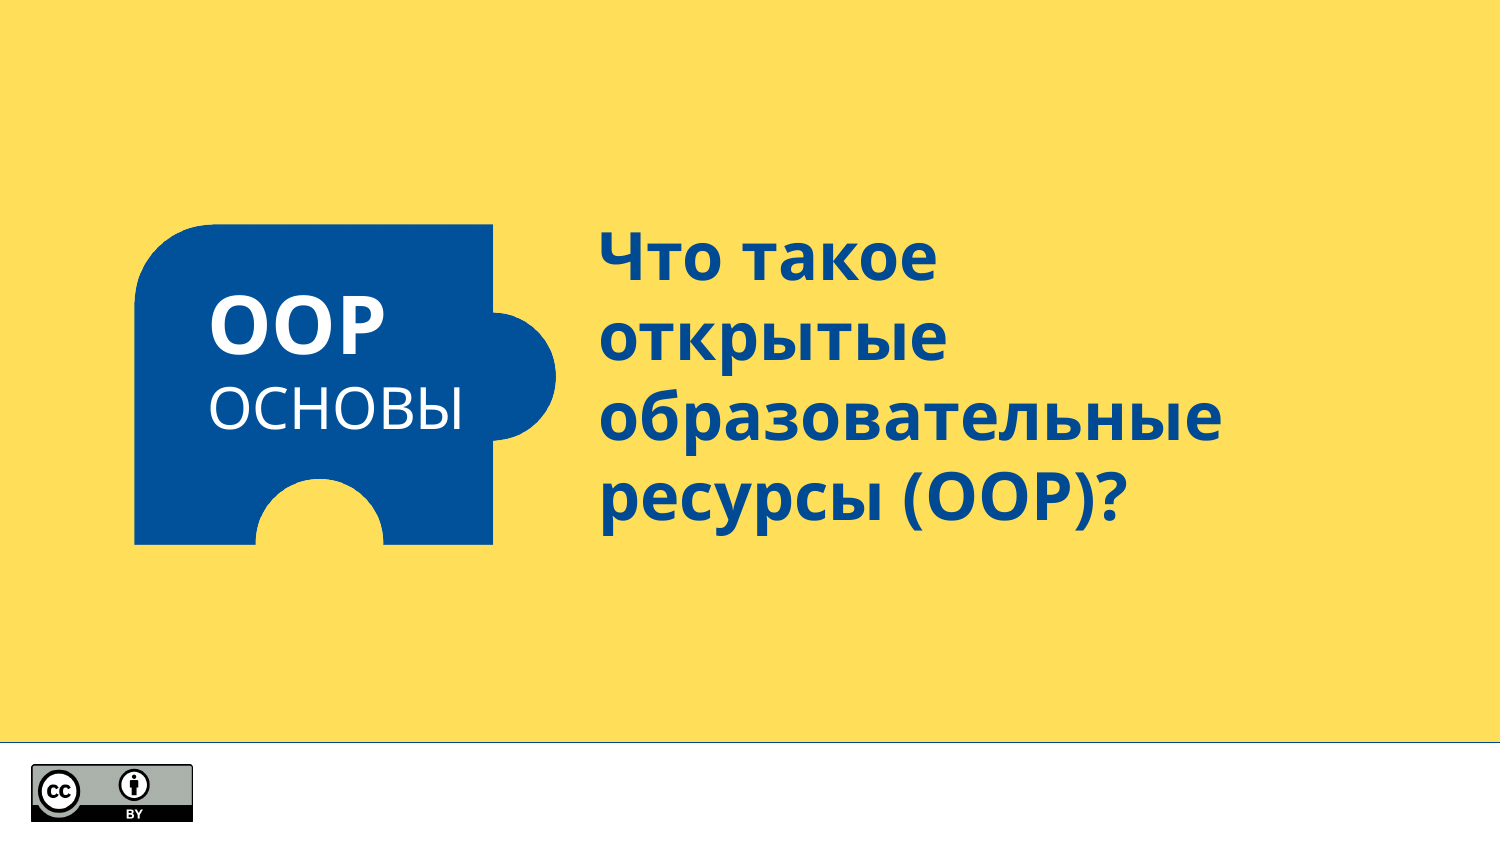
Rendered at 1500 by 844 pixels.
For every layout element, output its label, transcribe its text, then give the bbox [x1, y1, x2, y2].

text_box OOP ОСНОВЫ [560, 258, 838, 456]
picture [31, 764, 193, 822]
text_box [0, 750, 1500, 844]
picture [133, 224, 556, 545]
text_box Что такое открытые образовательные ресурсы (ООР)? [583, 199, 1250, 549]
